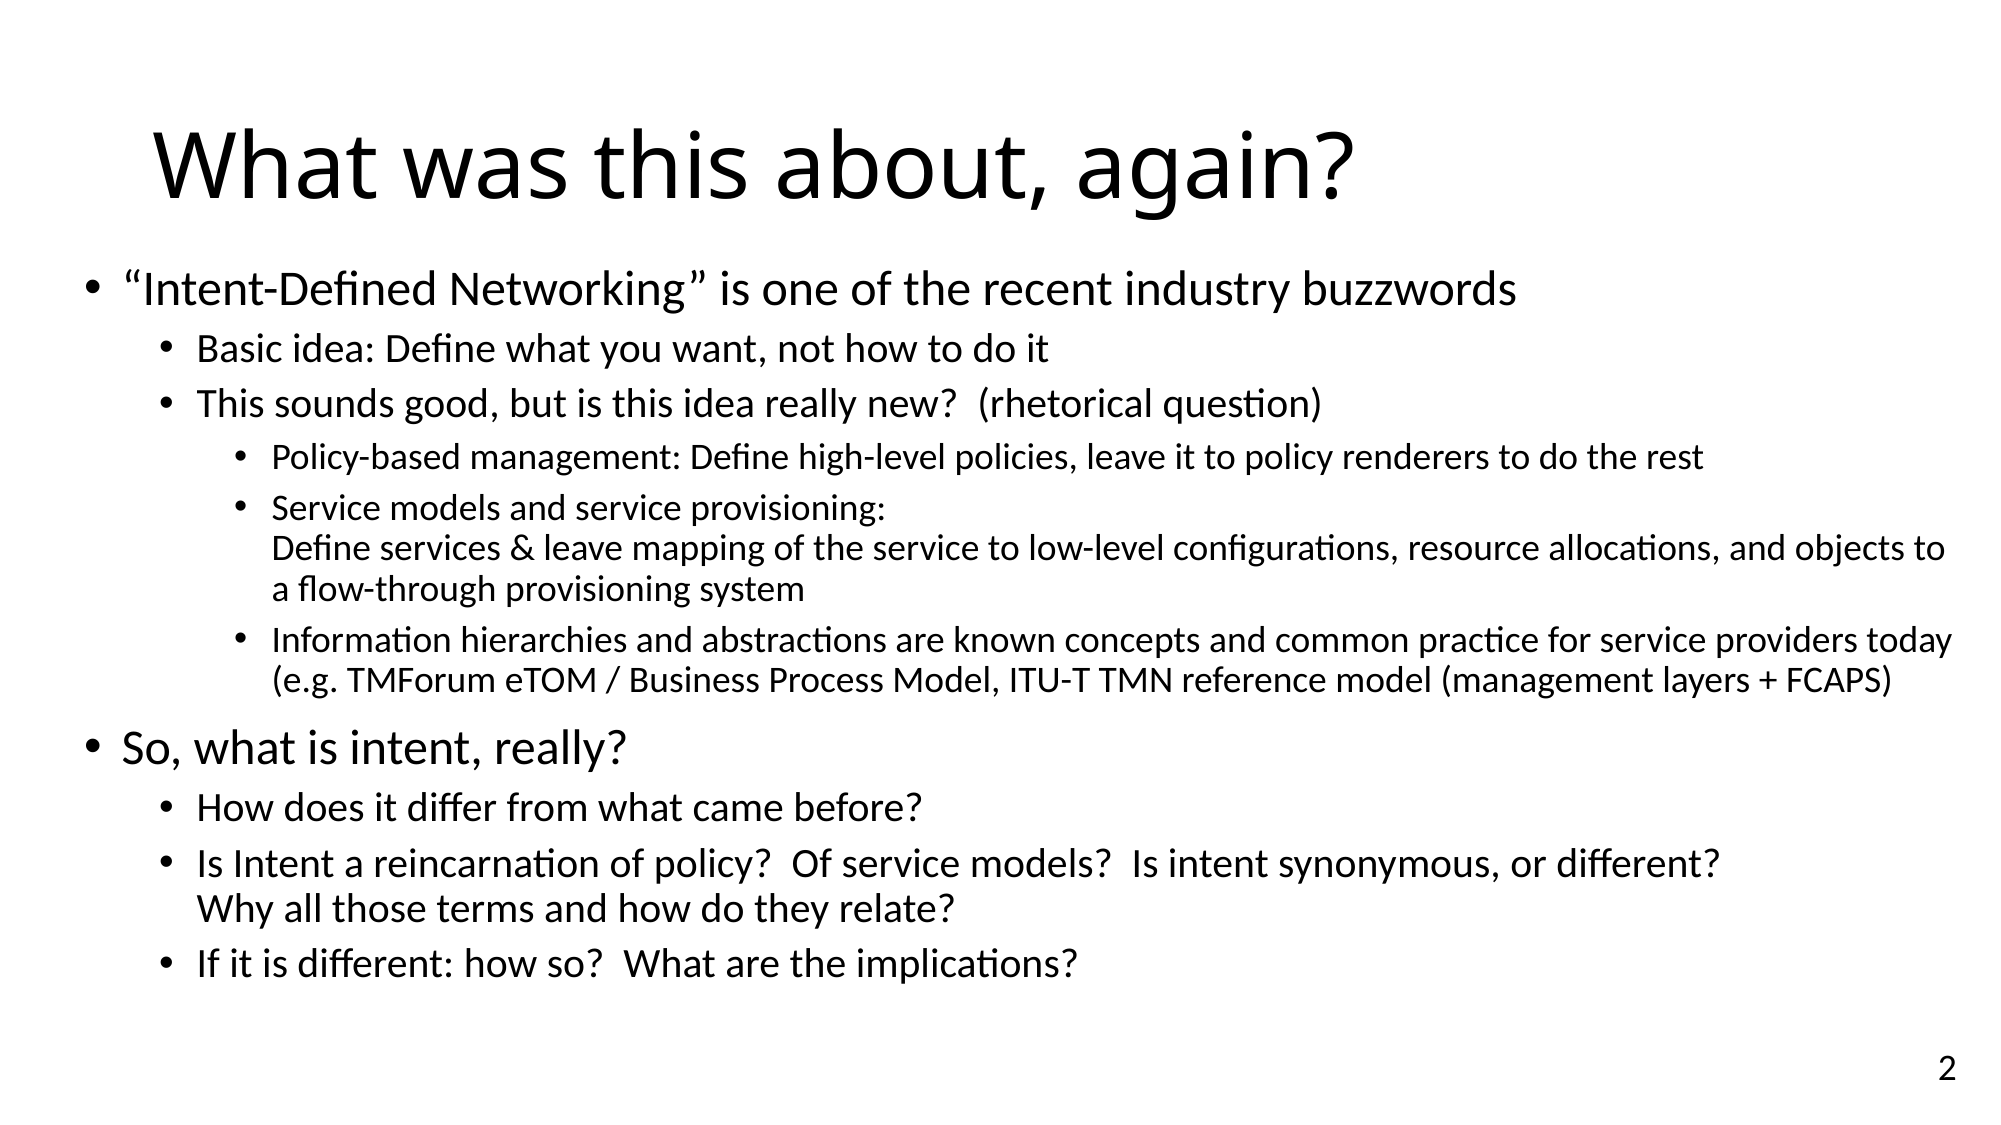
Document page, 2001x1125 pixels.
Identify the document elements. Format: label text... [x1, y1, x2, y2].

text_box 2 [1819, 1035, 1972, 1095]
list “Intent-Defined Networking” is one of the recent industry buzzwords Basic idea: Define what you want, not how to do it This sounds good, but is this idea really new? (rhetorical question) Policy-based management: Define high-level policies, leave it to policy renderers to do the rest Service models and service provisioning: Define services & leave mapping of the service to low-level configurations, resource allocations, and objects to a flow-through provisioning system Information hierarchies and abstractions are known concepts and common practice for service providers today (e.g. TMForum eTOM / Business Process Model, ITU-T TMN reference model (management layers + FCAPS) So, what is intent, really? How does it differ from what came before? Is Intent a reincarnation of policy? Of service models? Is intent synonymous, or different? Why all those terms and how do they relate? If it is different: how so? What are the implications? [69, 254, 1972, 1117]
title What was this about, again? [137, 59, 1863, 254]
